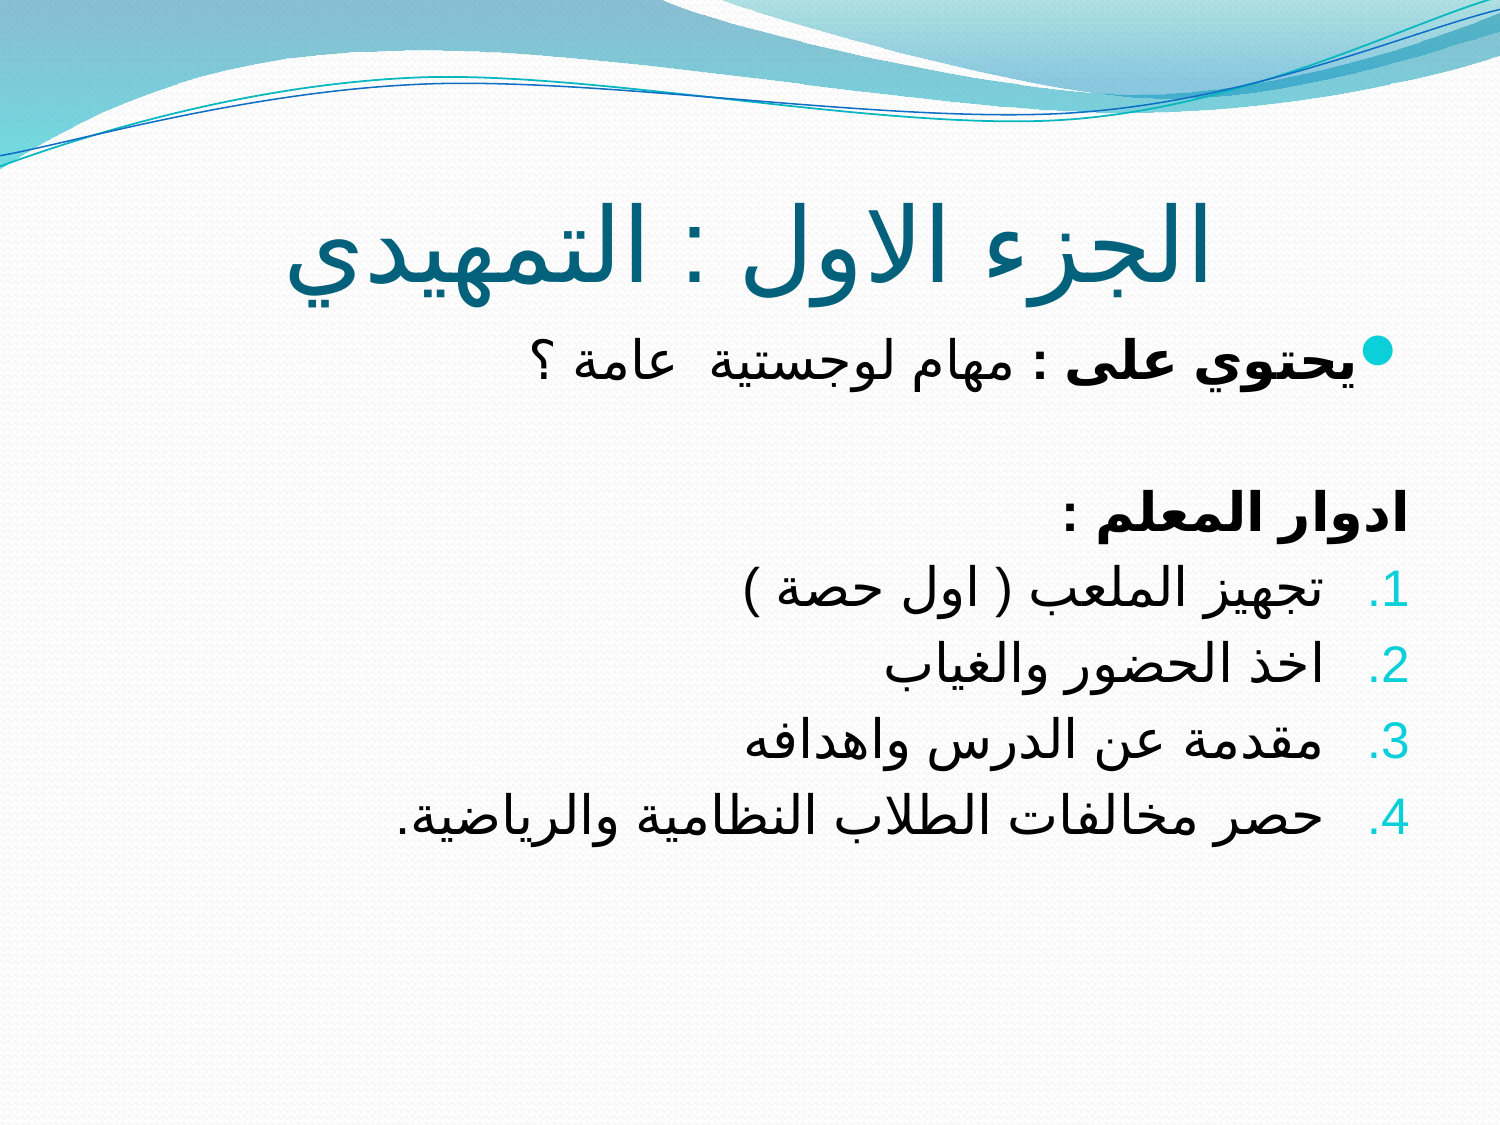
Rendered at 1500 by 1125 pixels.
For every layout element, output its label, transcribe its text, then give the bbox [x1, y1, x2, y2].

title الجزء الاول : التمهيدي [75, 115, 1425, 304]
list يحتوي على : مهام لوجستية عامة ؟ ادوار المعلم : تجهيز الملعب ( اول حصة ) اخذ الحضور والغياب مقدمة عن الدرس واهدافه حصر مخالفات الطلاب النظامية والرياضية. [75, 317, 1425, 1038]
